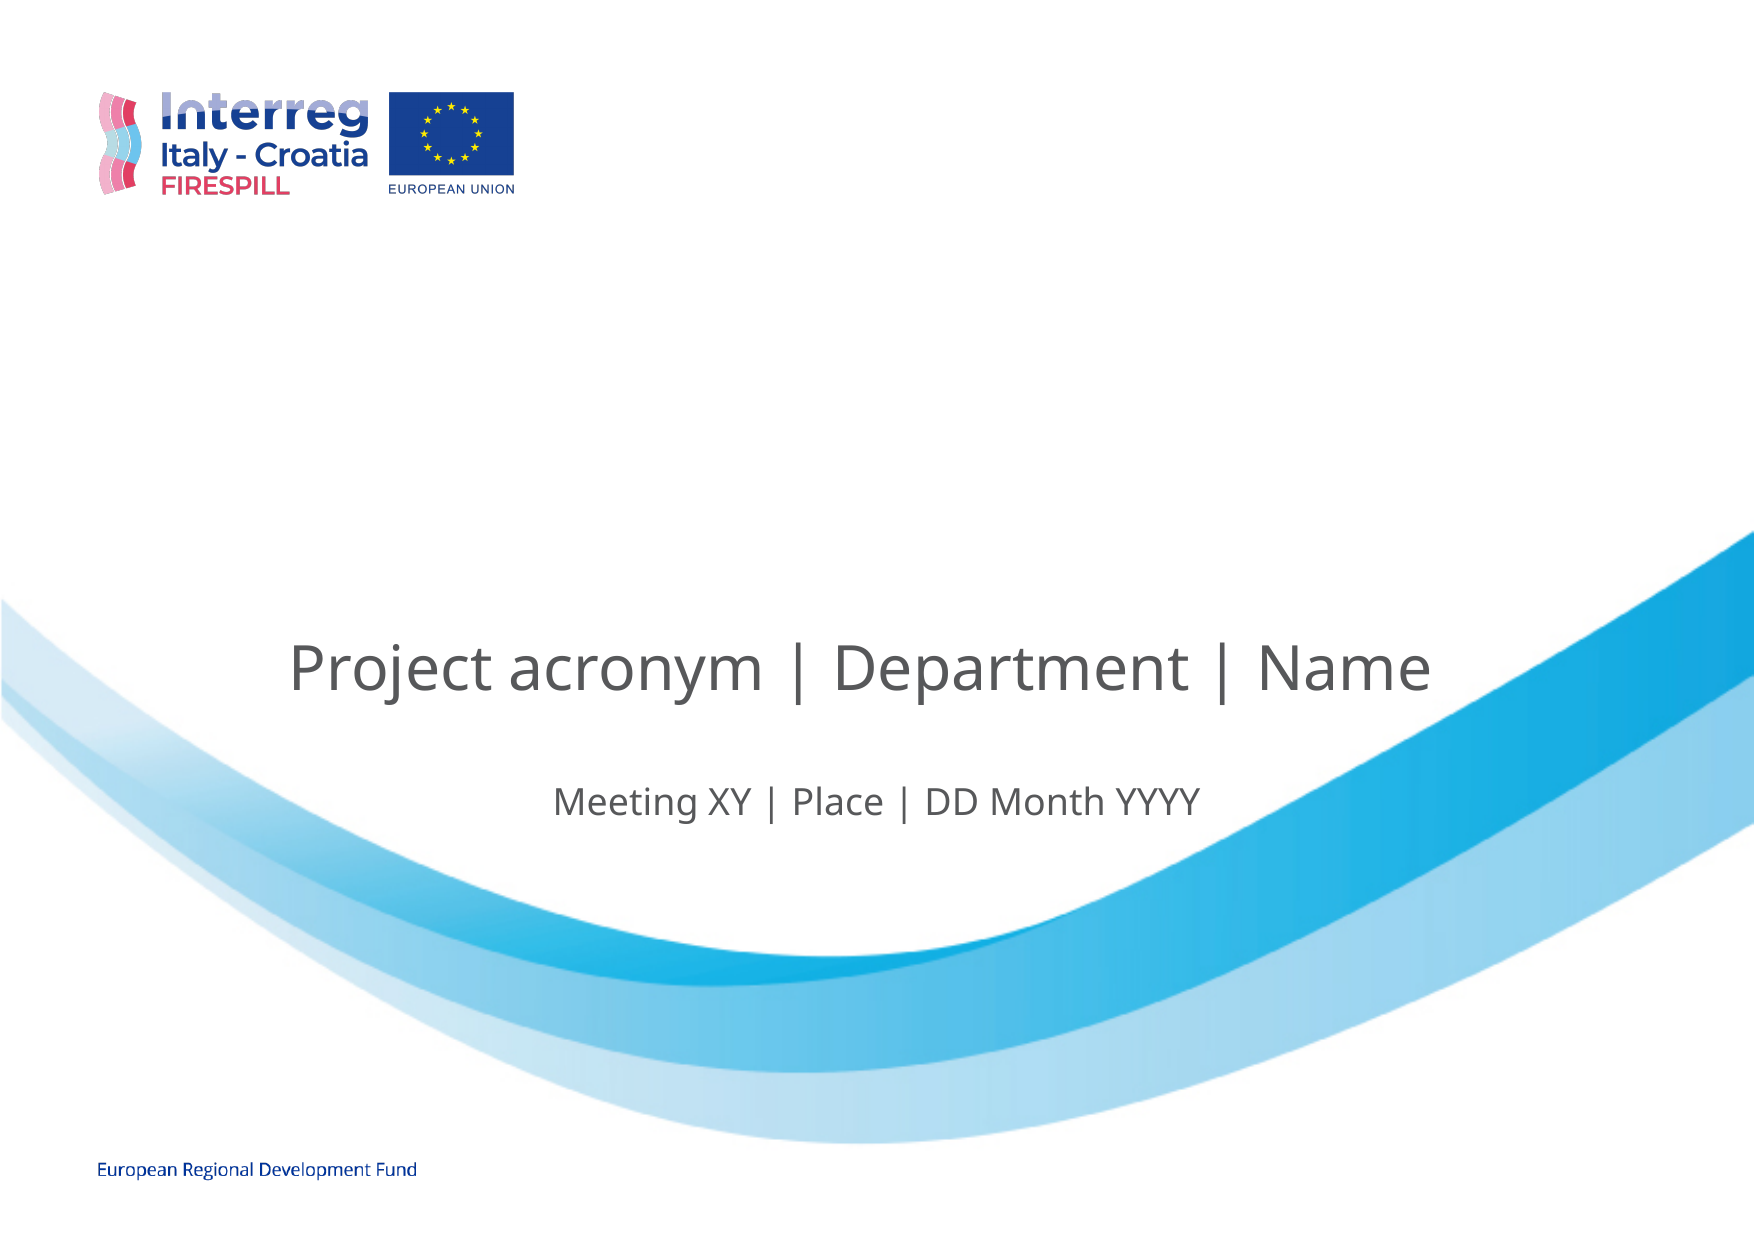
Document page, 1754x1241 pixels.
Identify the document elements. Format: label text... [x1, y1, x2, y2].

text_box Meeting XY | Place | DD Month YYYY [404, 769, 1350, 832]
picture [82, 71, 530, 221]
subtitle Project acronym | Department | Name [211, 626, 1512, 713]
picture [0, 512, 1754, 1240]
